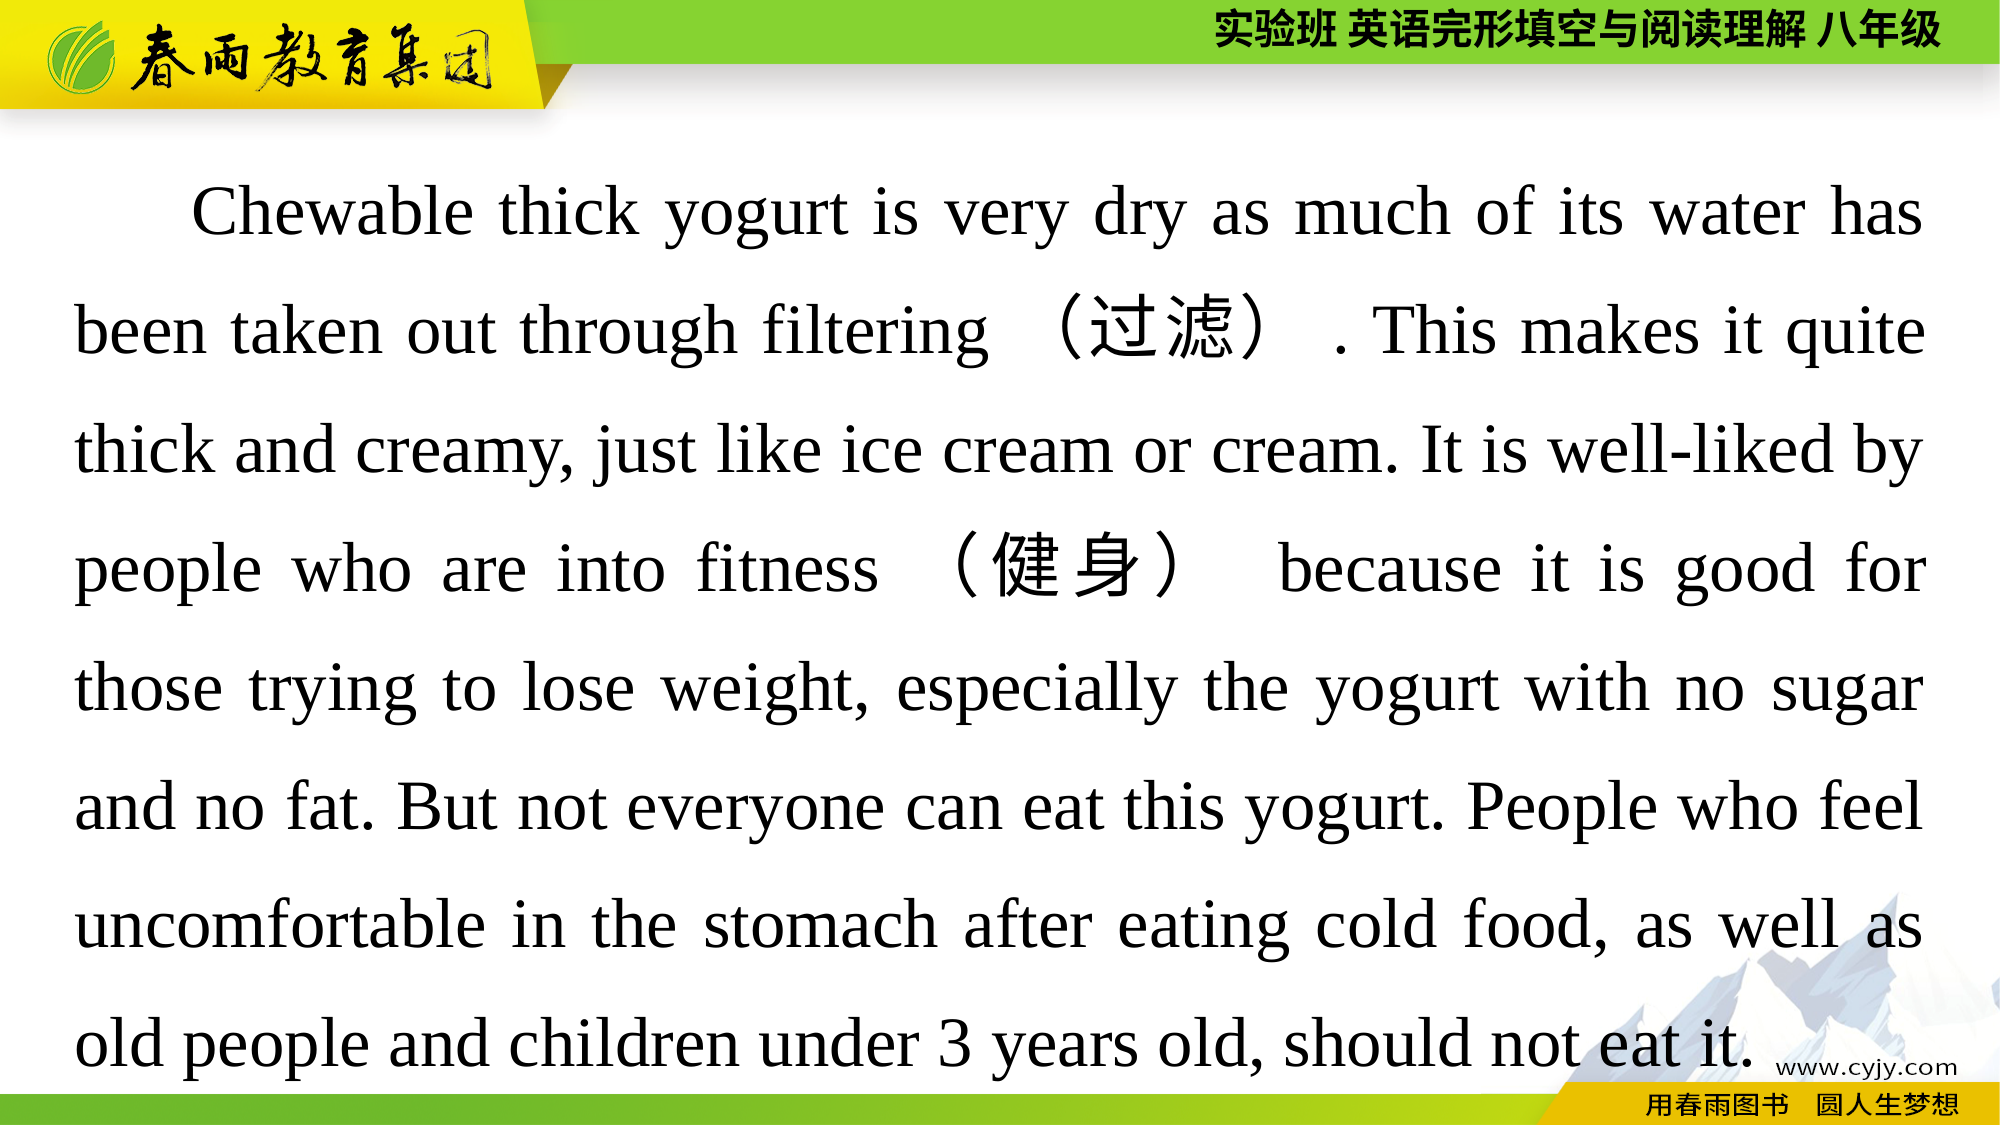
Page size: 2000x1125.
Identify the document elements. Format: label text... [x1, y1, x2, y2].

picture [0, 0, 2000, 1125]
list Chewable thick yogurt is very dry as much of its water has been taken out through filtering（过滤）. This makes it quite thick and creamy, just like ice cream or cream. It is well-liked by people who are into fitness（健身） because it is good for those trying to lose weight, especially the yogurt with no sugar and no fat. But not everyone can eat this yogurt. People who feel uncomfortable in the stomach after eating cold food, as well as old people and children under 3 years old, should not eat it. [59, 122, 1944, 1086]
